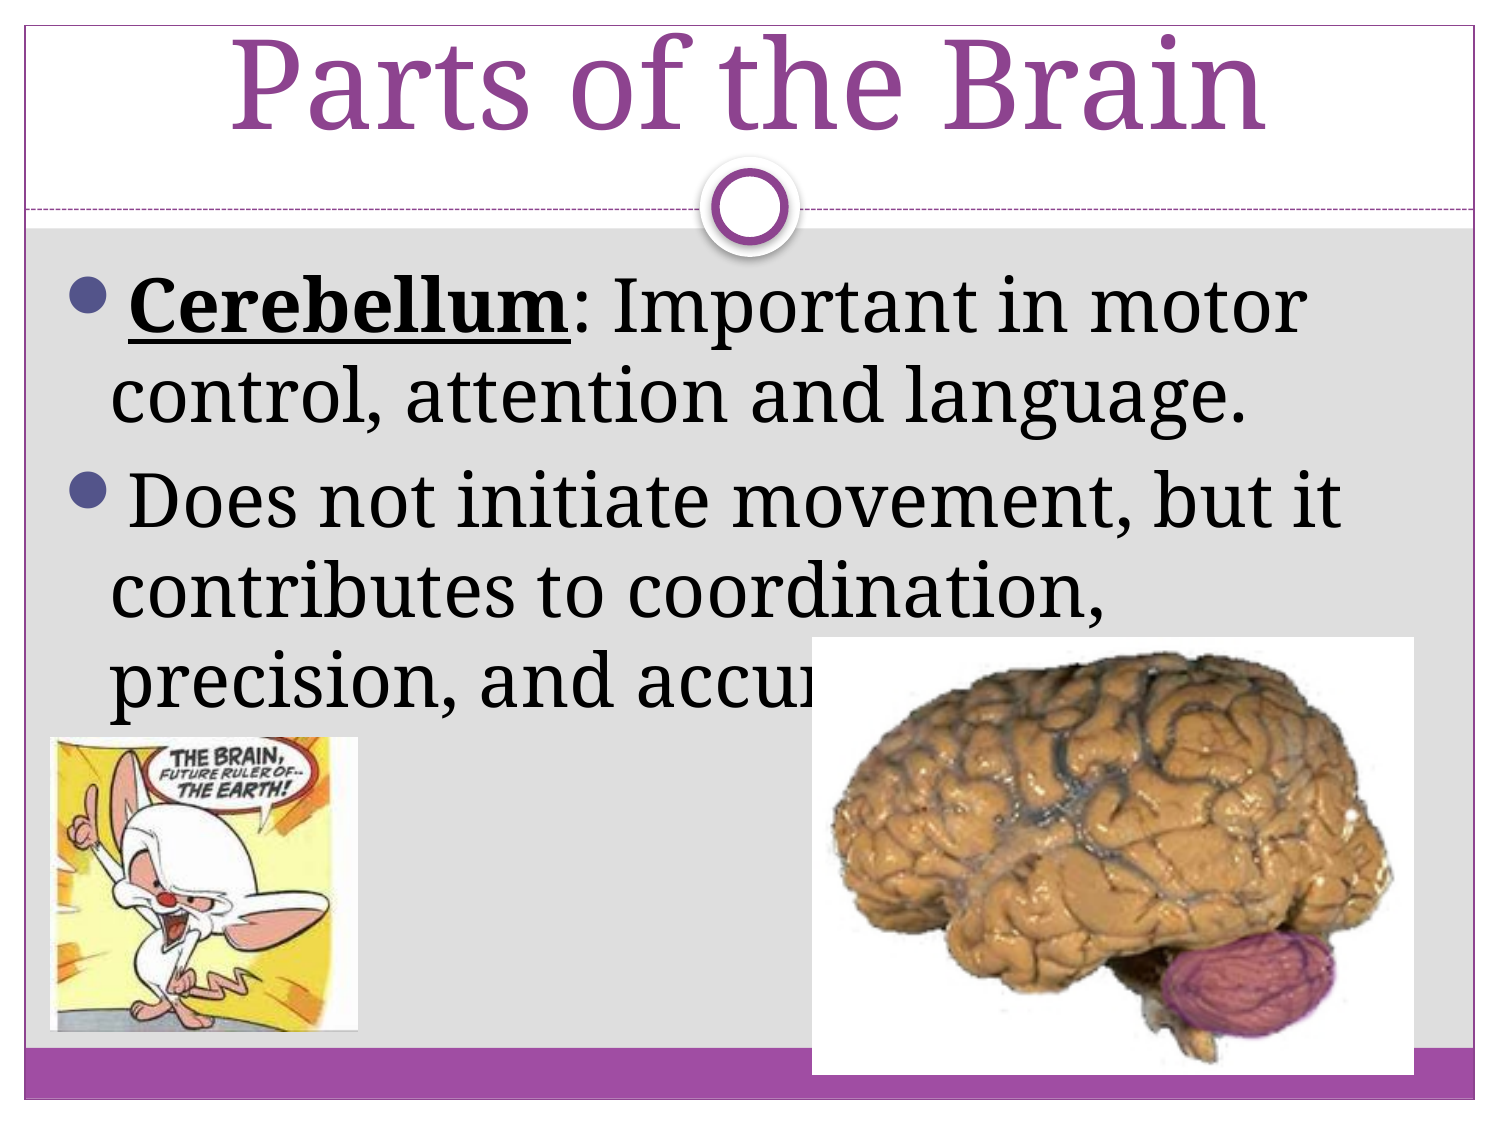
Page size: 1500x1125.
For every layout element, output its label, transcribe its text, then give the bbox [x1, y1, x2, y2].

picture [812, 637, 1414, 1076]
picture [49, 737, 358, 1032]
list Cerebellum: Important in motor control, attention and language. Does not initiate movement, but it contributes to coordination, precision, and accurate timing. [49, 250, 1445, 1001]
title Parts of the Brain [49, 37, 1450, 162]
